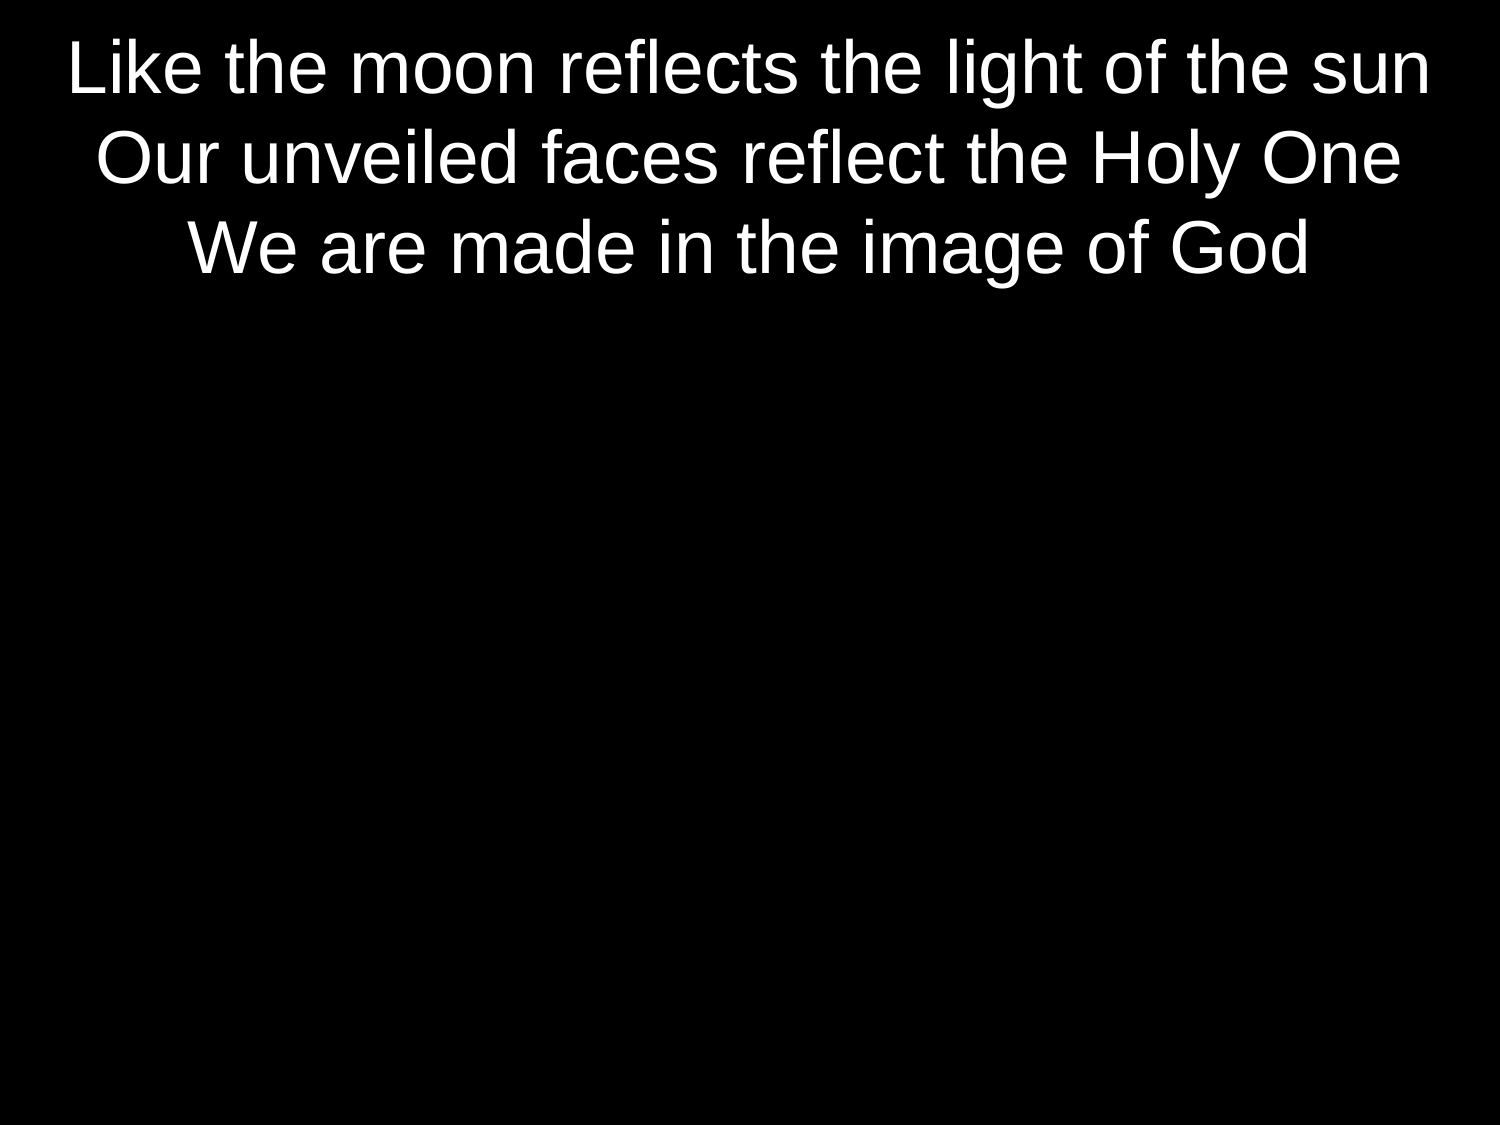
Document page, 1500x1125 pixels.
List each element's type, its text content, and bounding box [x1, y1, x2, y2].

title Like the moon reflects the light of the sun Our unveiled faces reflect the Holy One We are made in the image of God [0, 0, 1500, 307]
